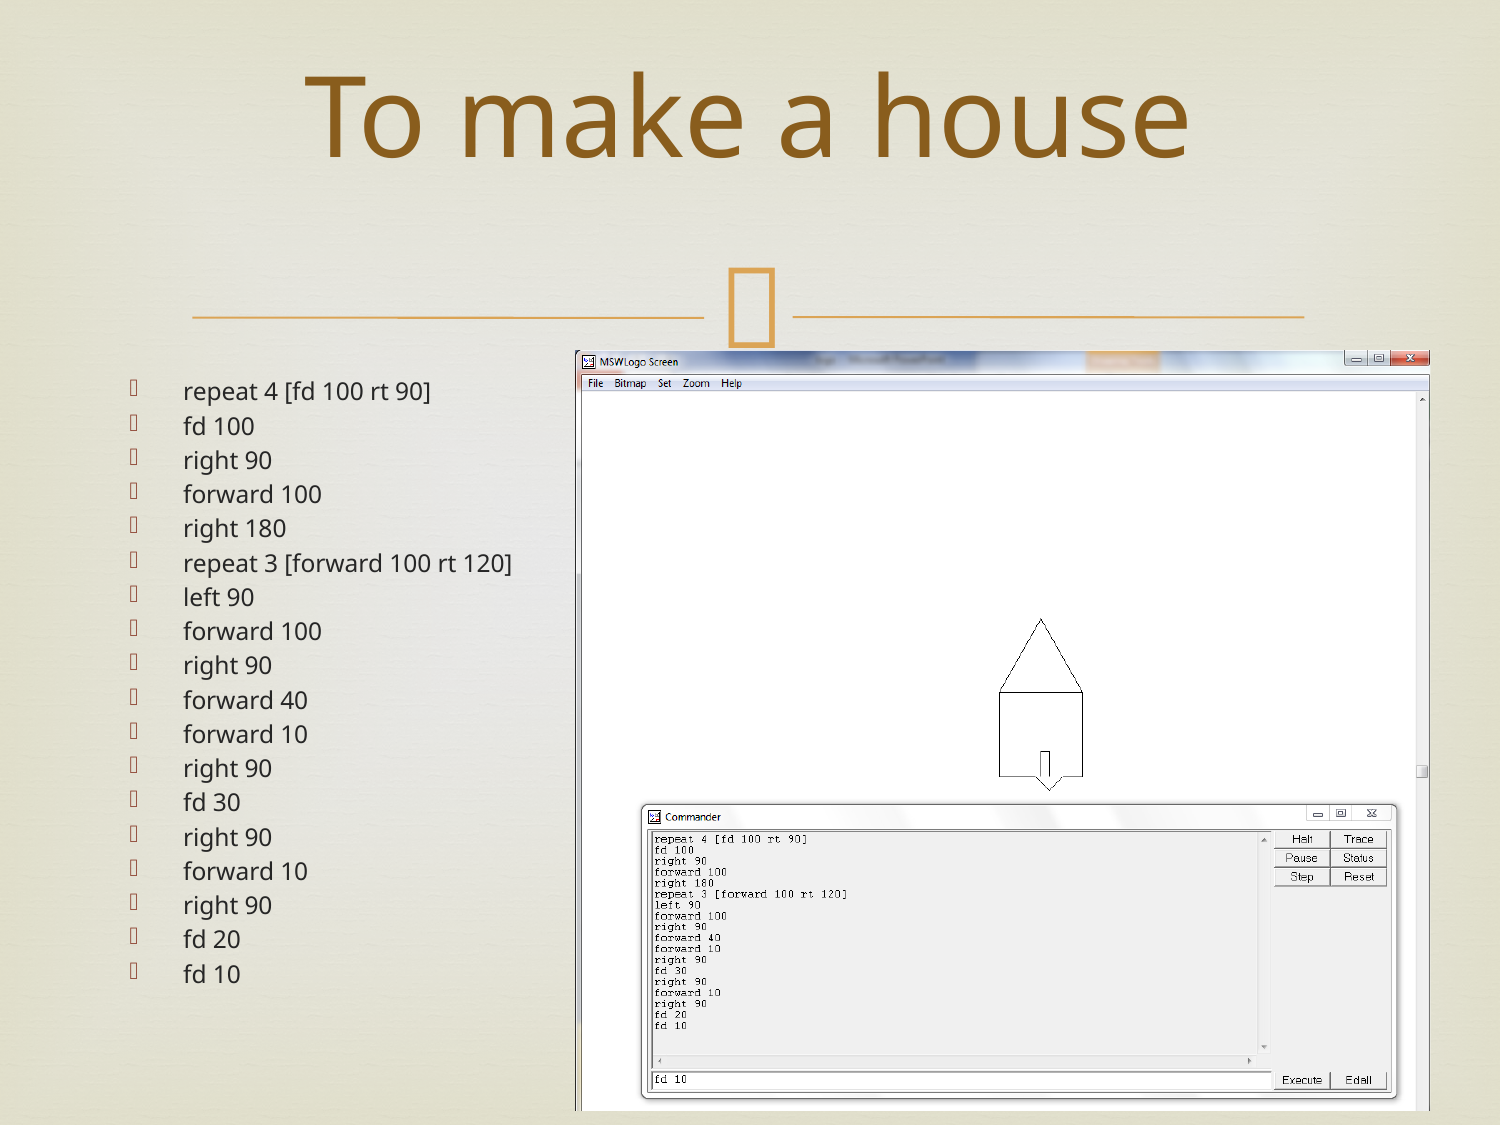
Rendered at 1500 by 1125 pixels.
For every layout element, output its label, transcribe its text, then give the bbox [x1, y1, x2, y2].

title To make a house [112, 93, 1386, 267]
list repeat 4 [fd 100 rt 90] fd 100 right 90 forward 100 right 180 repeat 3 [forward 100 rt 120] left 90 forward 100 right 90 forward 40 forward 10 right 90 fd 30 right 90 forward 10 right 90 fd 20 fd 10 [114, 368, 568, 1005]
picture [574, 349, 1431, 1112]
